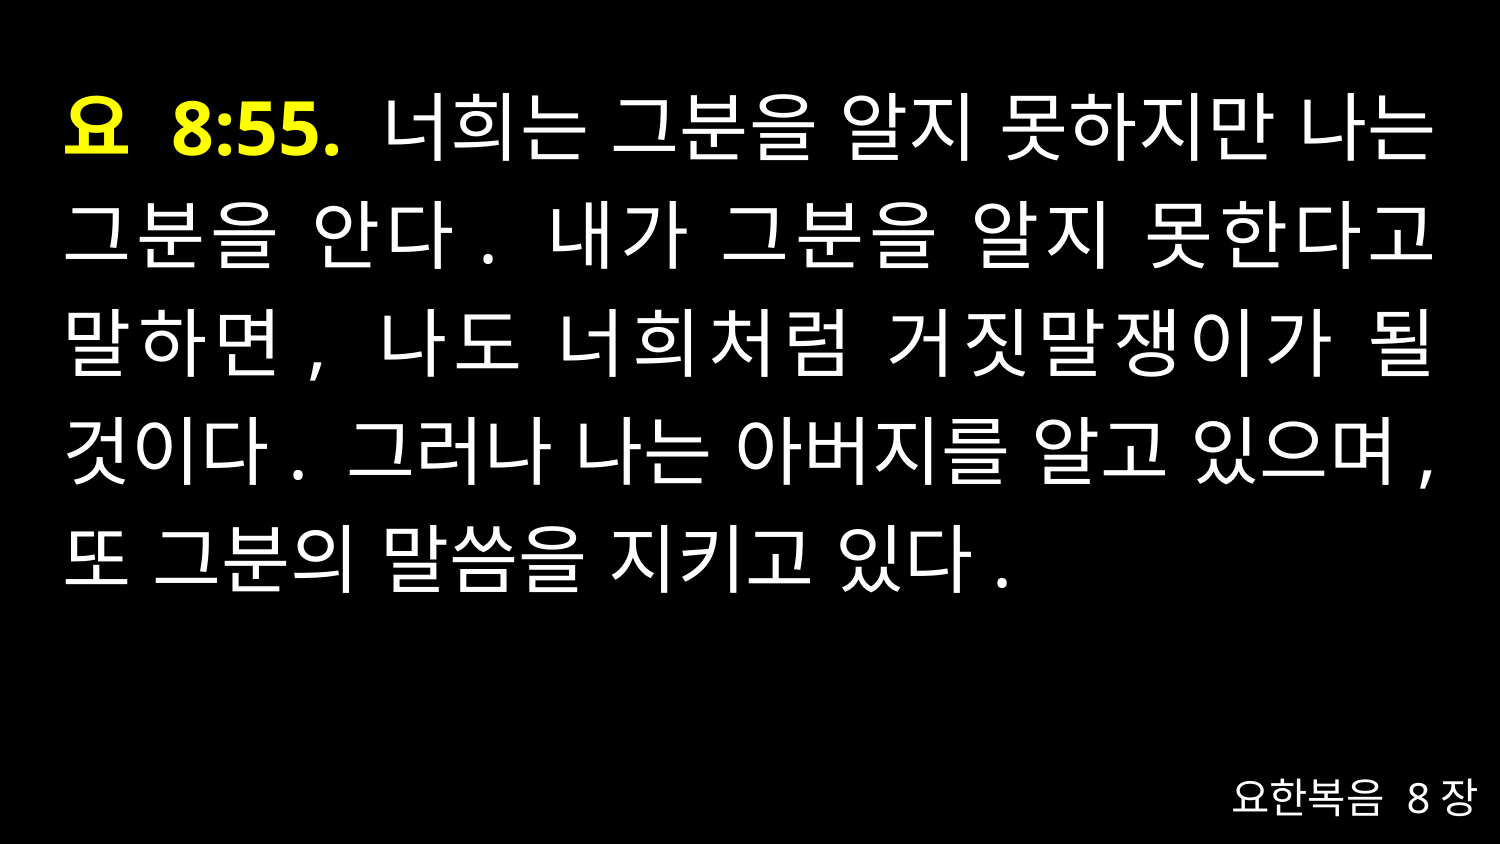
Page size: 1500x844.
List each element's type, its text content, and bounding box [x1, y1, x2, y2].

title 요 8:55. 너희는 그분을 알지 못하지만 나는 그분을 안다. 내가 그분을 알지 못한다고 말하면, 나도 너희처럼 거짓말쟁이가 될 것이다. 그러나 나는 아버지를 알고 있으며, 또 그분의 말씀을 지키고 있다. [0, 0, 1500, 844]
subtitle 요한복음 8장 [916, 770, 1500, 844]
